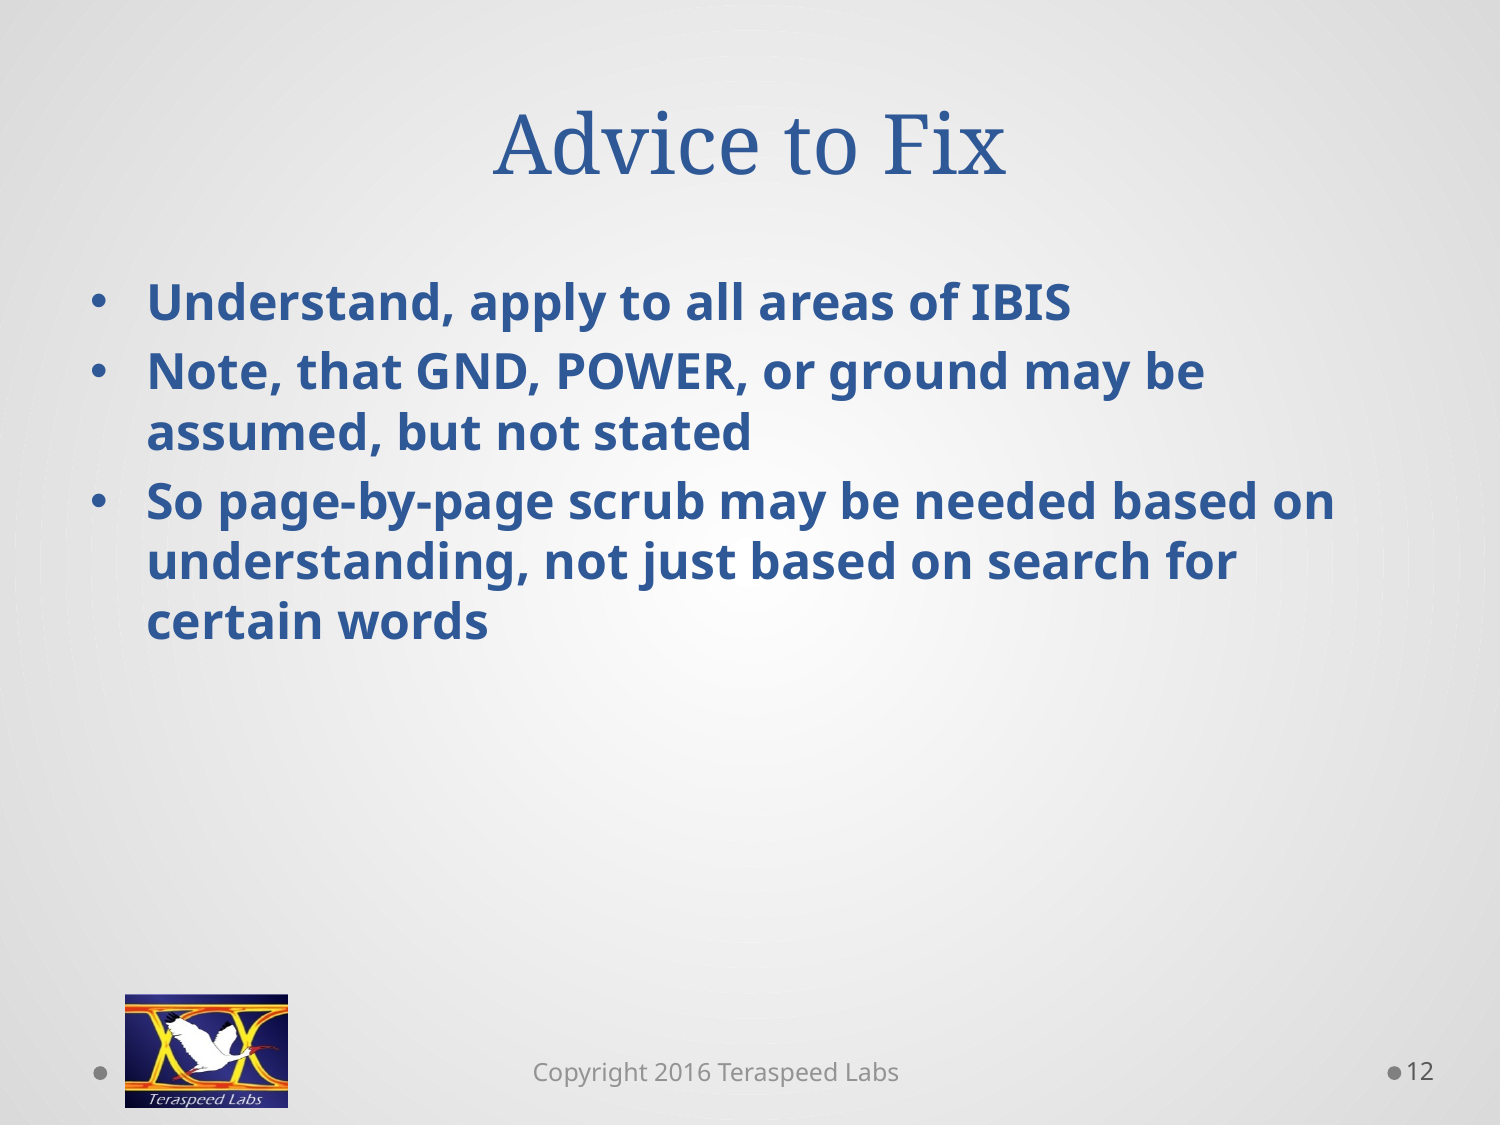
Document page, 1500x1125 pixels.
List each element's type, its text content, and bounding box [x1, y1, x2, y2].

list Understand, apply to all areas of IBIS Note, that GND, POWER, or ground may be assumed, but not stated So page-by-page scrub may be needed based on understanding, not just based on search for certain words [75, 262, 1425, 1005]
title Advice to Fix [75, 0, 1425, 262]
picture [125, 1005, 288, 1108]
slide_number 12 [1401, 1042, 1494, 1103]
footer Copyright 2016 Teraspeed Labs [525, 1043, 993, 1103]
